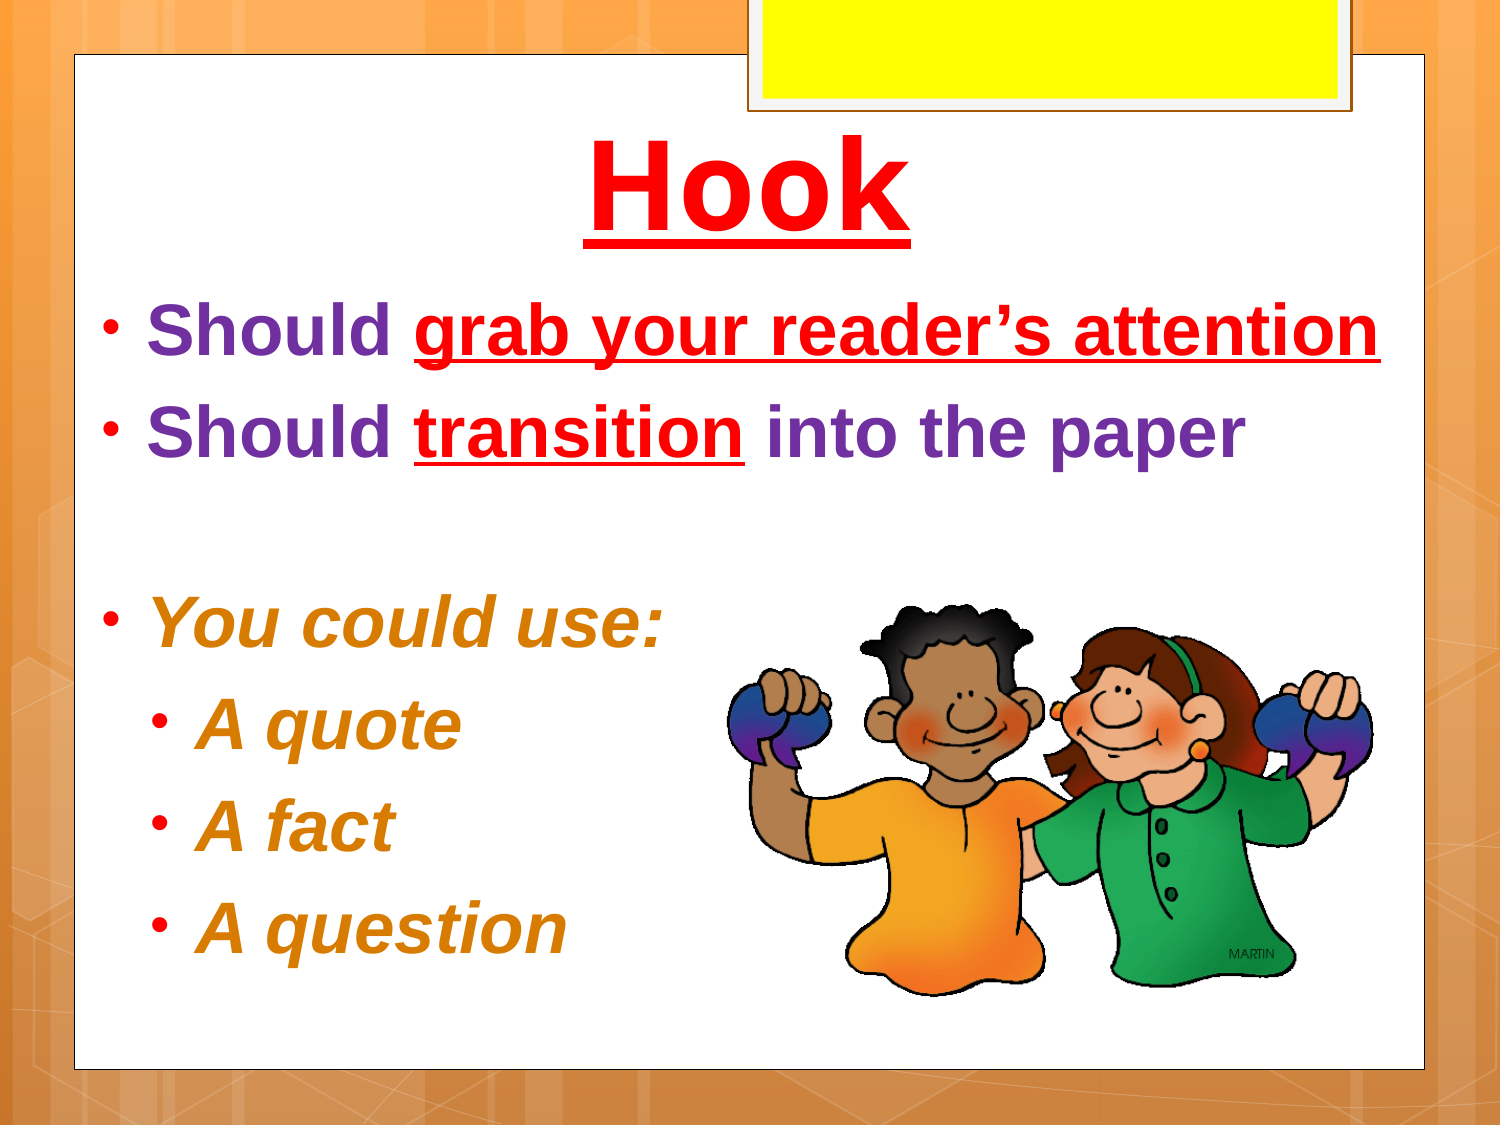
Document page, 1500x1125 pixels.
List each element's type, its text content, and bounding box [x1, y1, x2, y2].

list Should grab your reader’s attention Should transition into the paper You could use: A quote A fact A question [75, 275, 1425, 851]
picture [712, 587, 1391, 1013]
title Hook [171, 75, 1324, 263]
